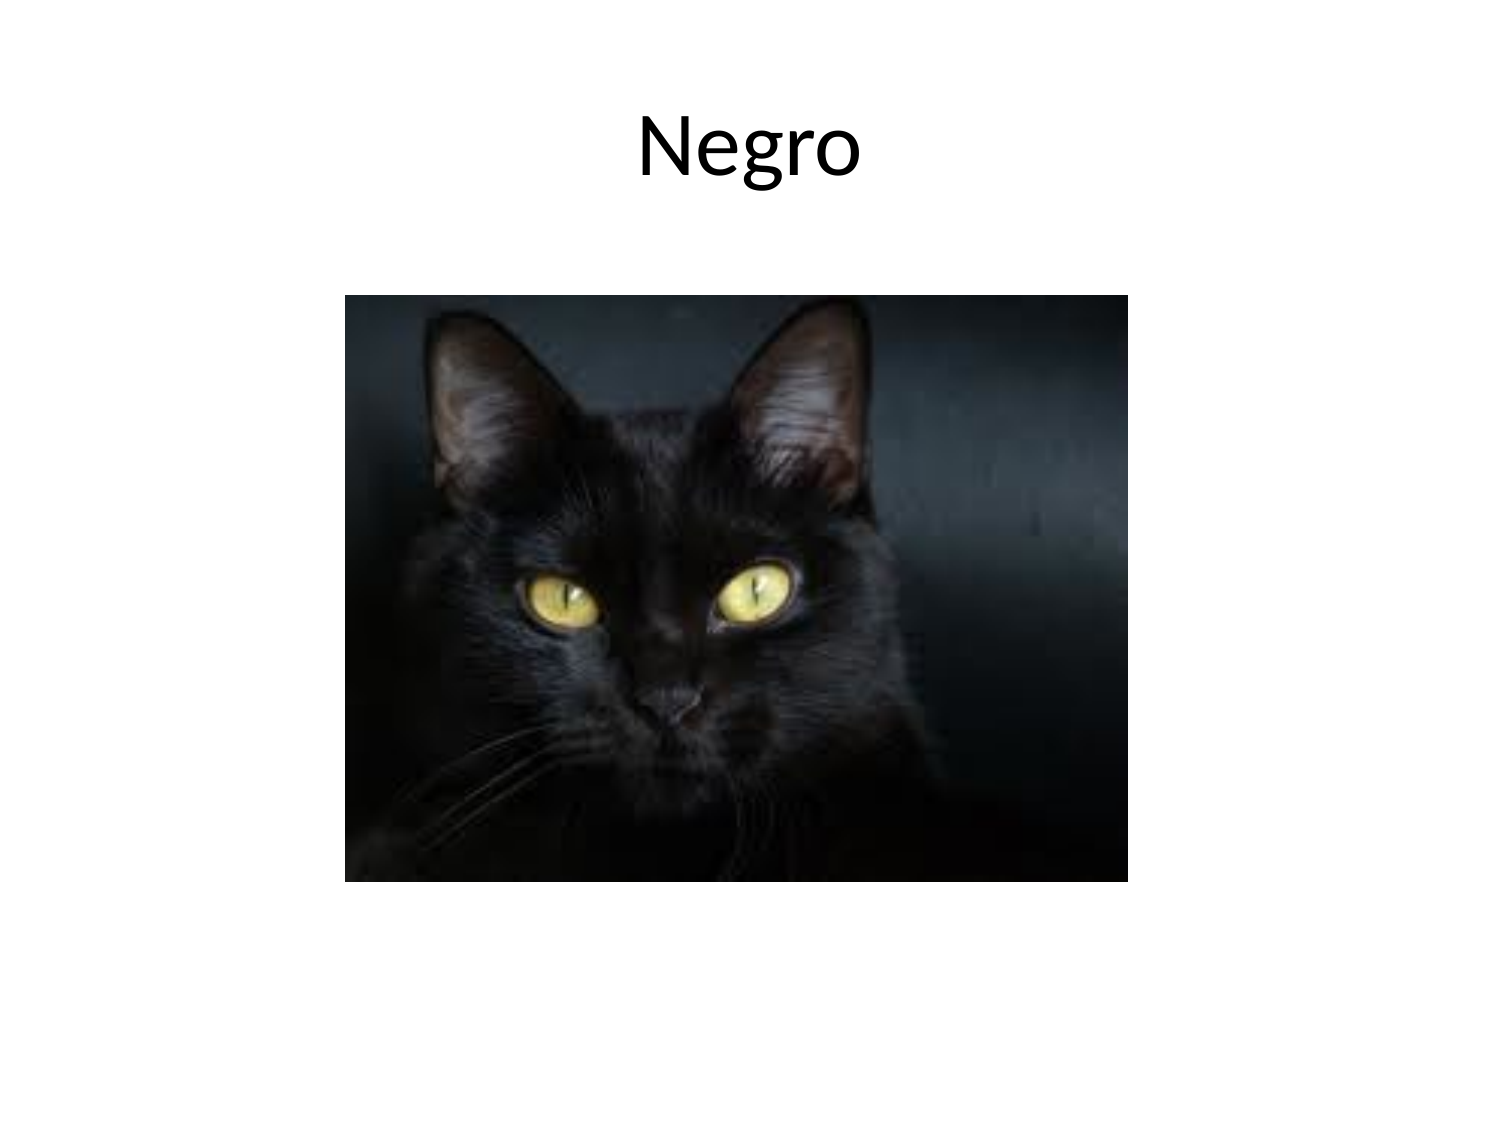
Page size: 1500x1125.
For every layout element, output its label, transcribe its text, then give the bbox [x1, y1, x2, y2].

picture [344, 295, 1128, 882]
title Negro [75, 45, 1425, 233]
